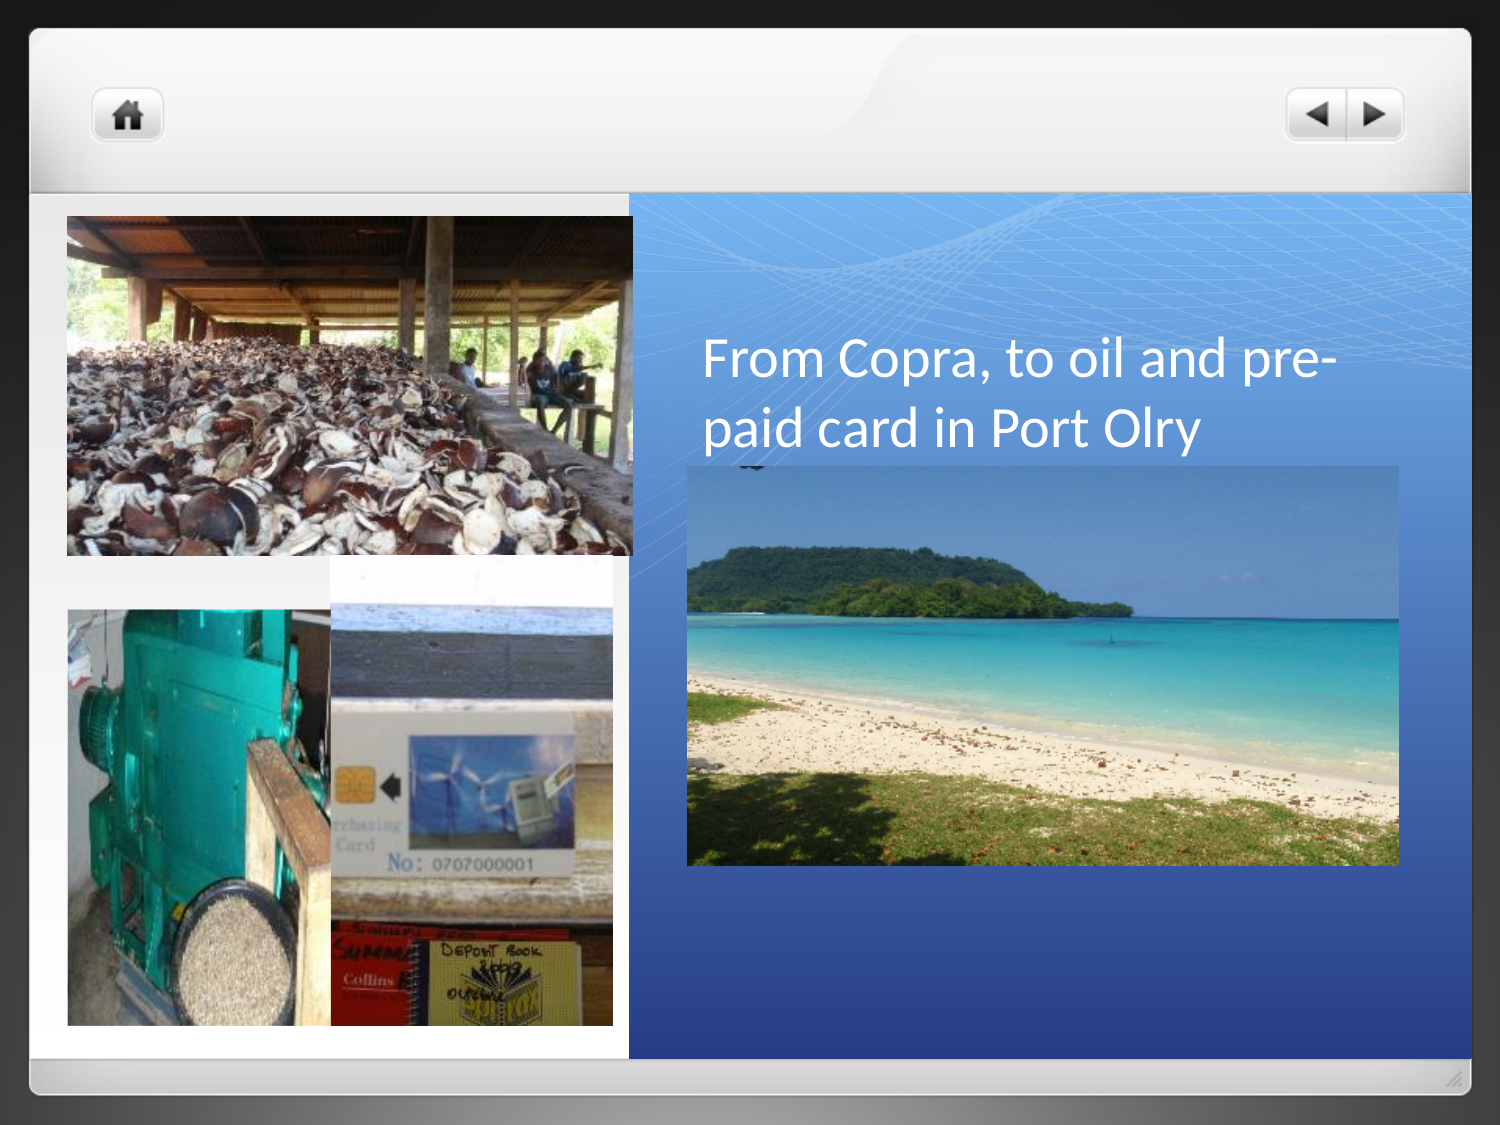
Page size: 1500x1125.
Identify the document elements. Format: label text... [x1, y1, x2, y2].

picture [0, 0, 1500, 1125]
title From Copra, to oil and pre-paid card in Port Olry [687, 275, 1396, 465]
